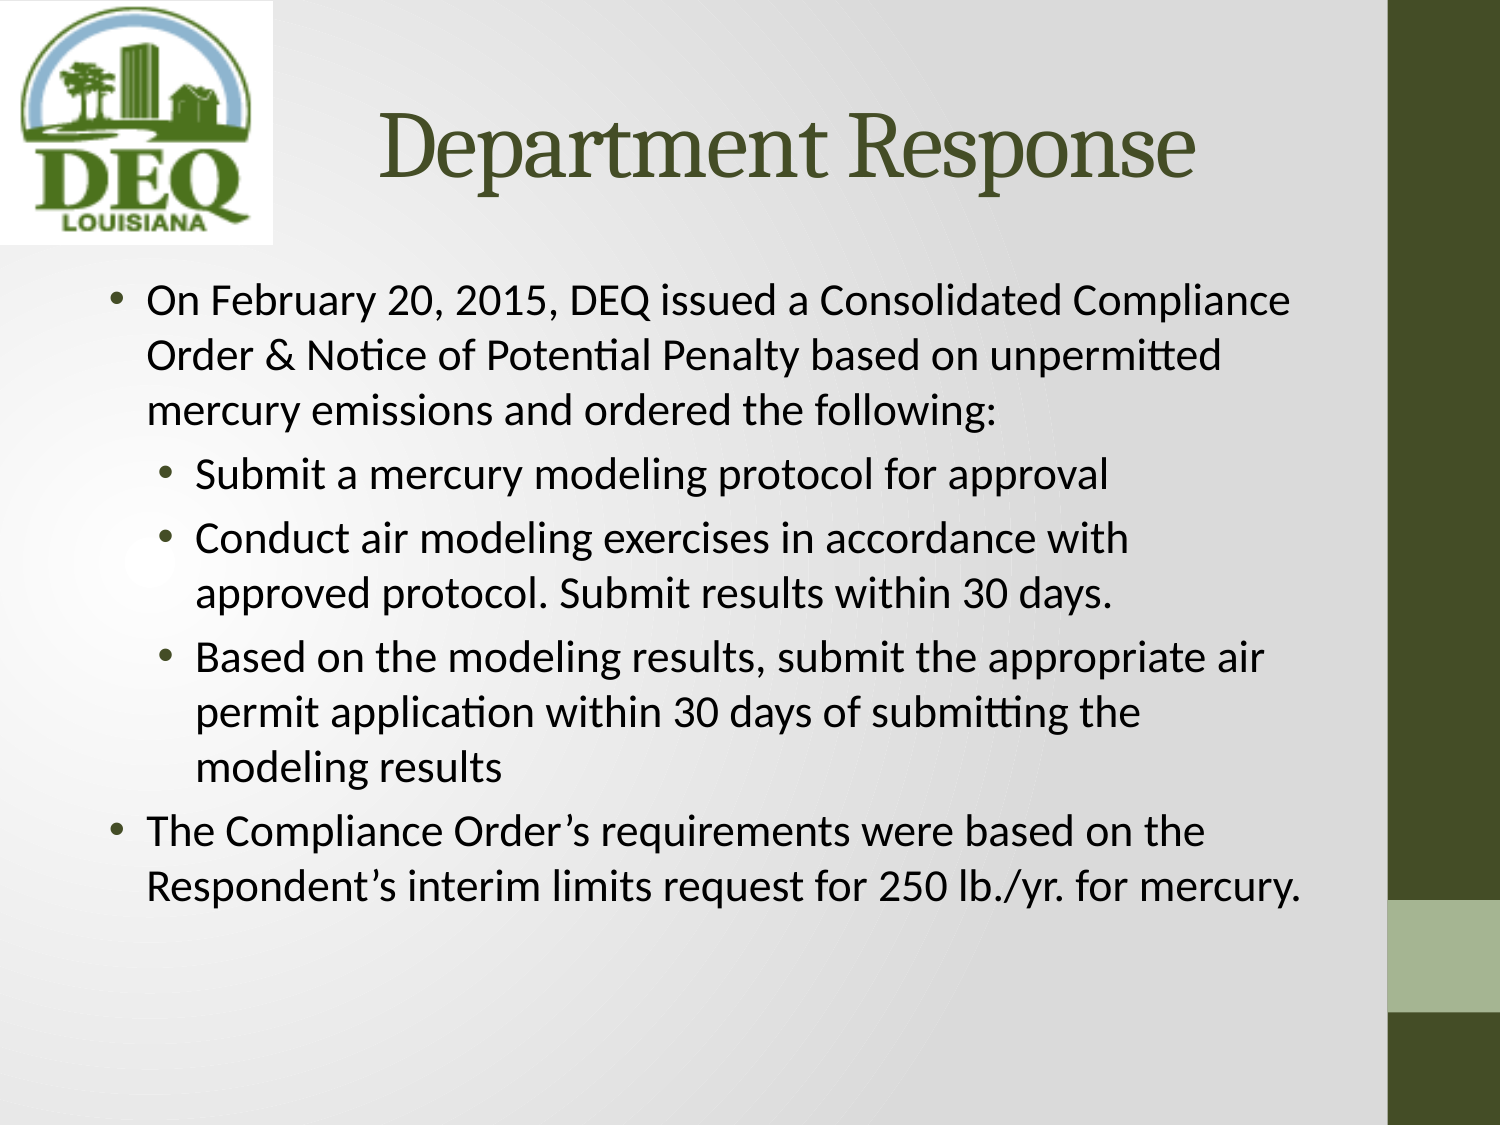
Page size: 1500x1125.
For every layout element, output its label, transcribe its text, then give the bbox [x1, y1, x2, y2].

picture [0, 1, 274, 245]
list On February 20, 2015, DEQ issued a Consolidated Compliance Order & Notice of Potential Penalty based on unpermitted mercury emissions and ordered the following: Submit a mercury modeling protocol for approval Conduct air modeling exercises in accordance with approved protocol. Submit results within 30 days. Based on the modeling results, submit the appropriate air permit application within 30 days of submitting the modeling results The Compliance Order’s requirements were based on the Respondent’s interim limits request for 250 lb./yr. for mercury. [75, 262, 1325, 1050]
title Department Response [285, 45, 1325, 233]
